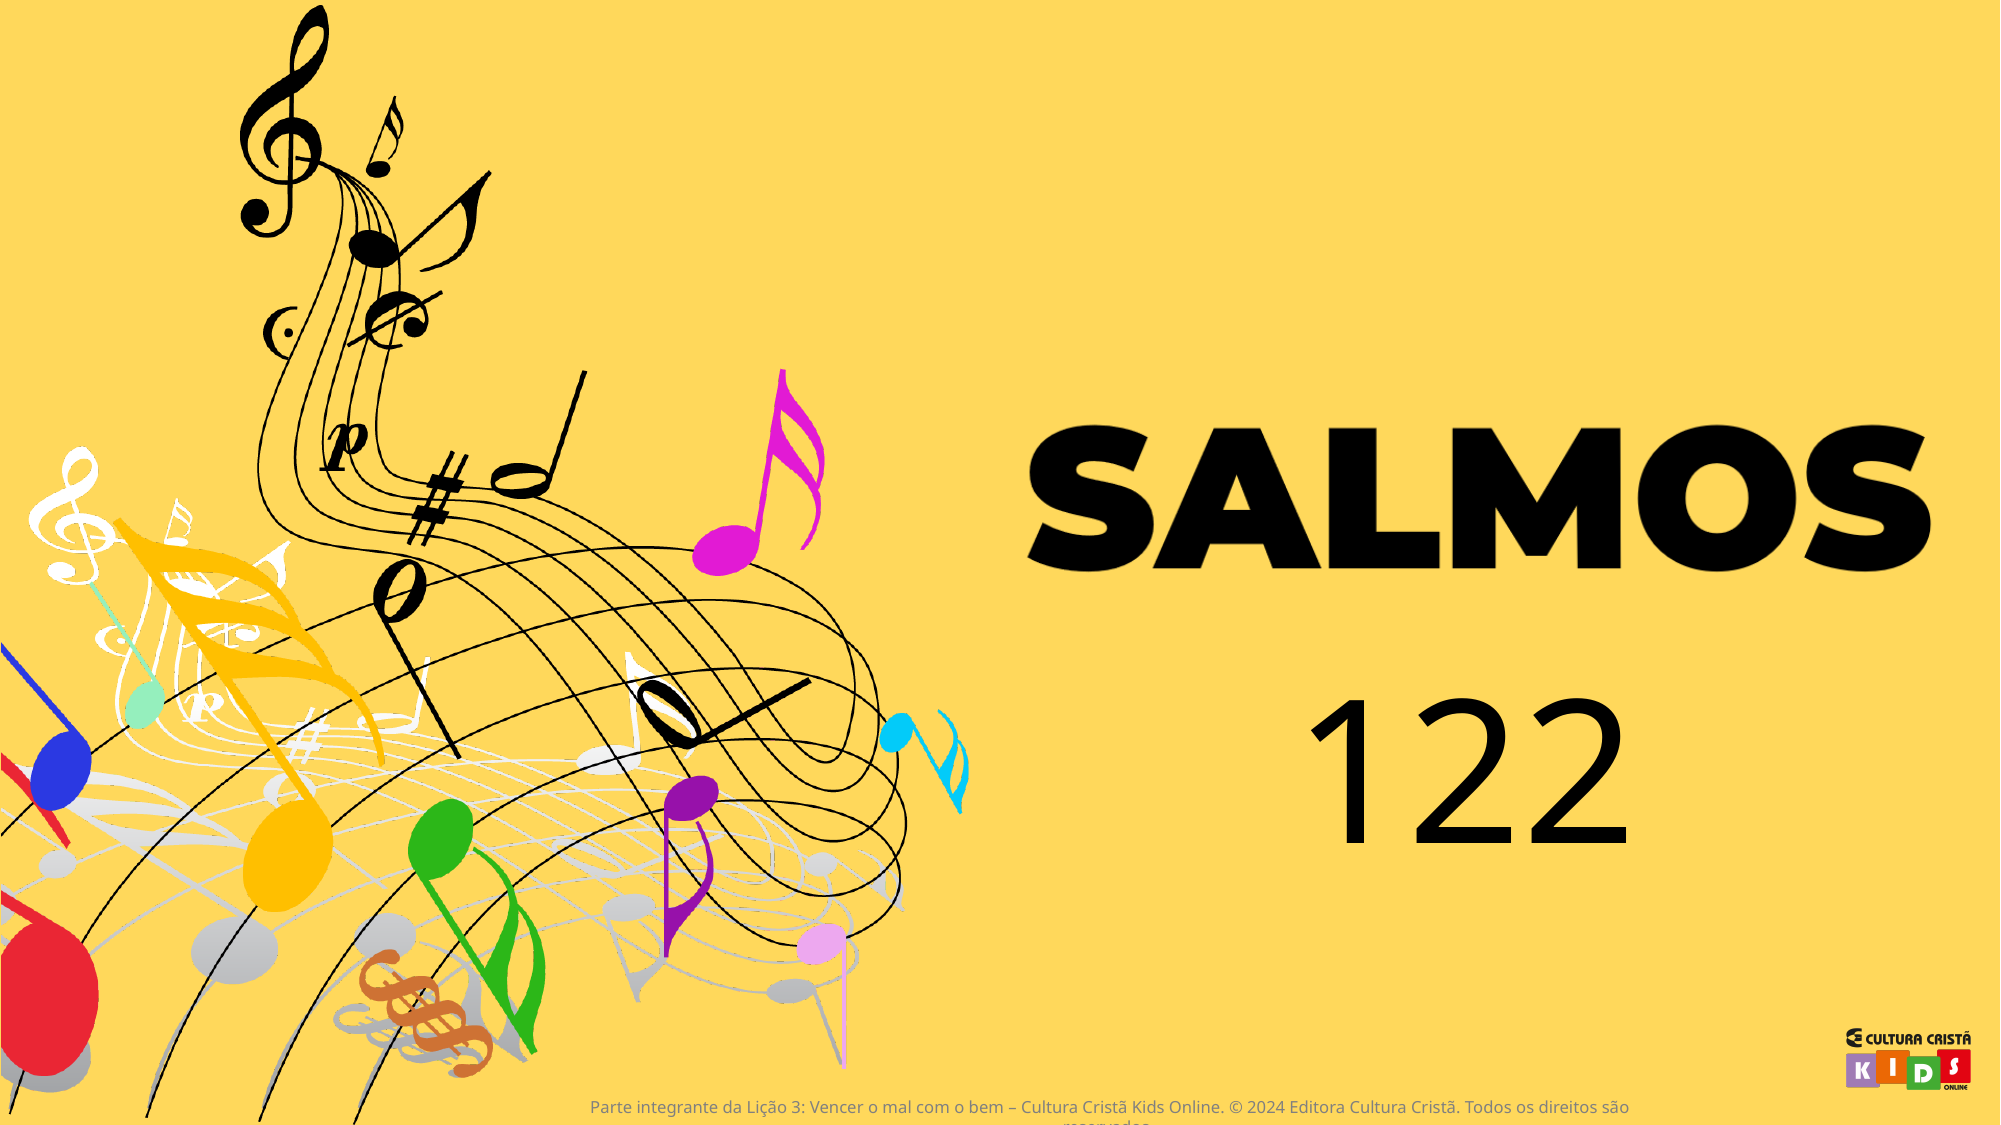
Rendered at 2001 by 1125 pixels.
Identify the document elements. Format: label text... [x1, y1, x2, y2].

picture [0, 4, 1963, 1125]
text_box Parte integrante da Lição 3: Vencer o mal com o bem – Cultura Cristã Kids Online. © 2024 Editora Cultura Cristã. Todos os direitos são reservados. [970, 1089, 1647, 1125]
text_box 122 [1099, 636, 1832, 892]
picture [1846, 1027, 1972, 1091]
